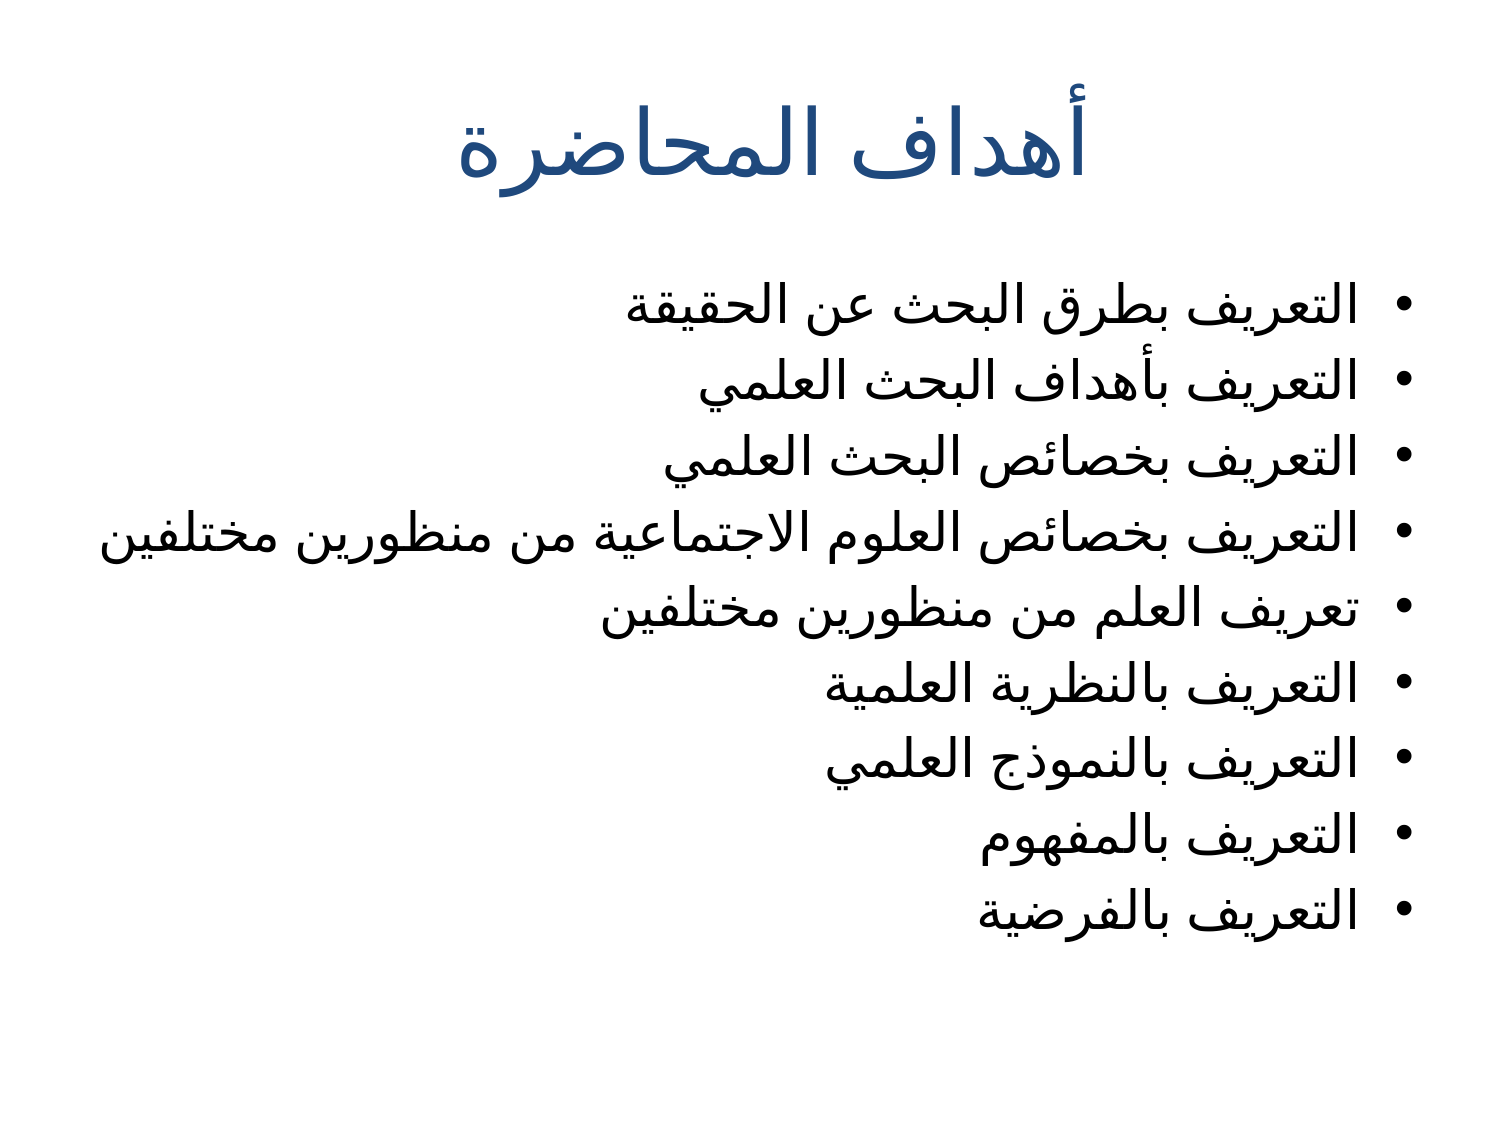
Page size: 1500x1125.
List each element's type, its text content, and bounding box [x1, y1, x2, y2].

title أهداف المحاضرة [75, 45, 1425, 233]
list التعريف بطرق البحث عن الحقيقة التعريف بأهداف البحث العلمي التعريف بخصائص البحث العلمي التعريف بخصائص العلوم الاجتماعية من منظورين مختلفين تعريف العلم من منظورين مختلفين التعريف بالنظرية العلمية التعريف بالنموذج العلمي التعريف بالمفهوم التعريف بالفرضية [75, 262, 1425, 1005]
